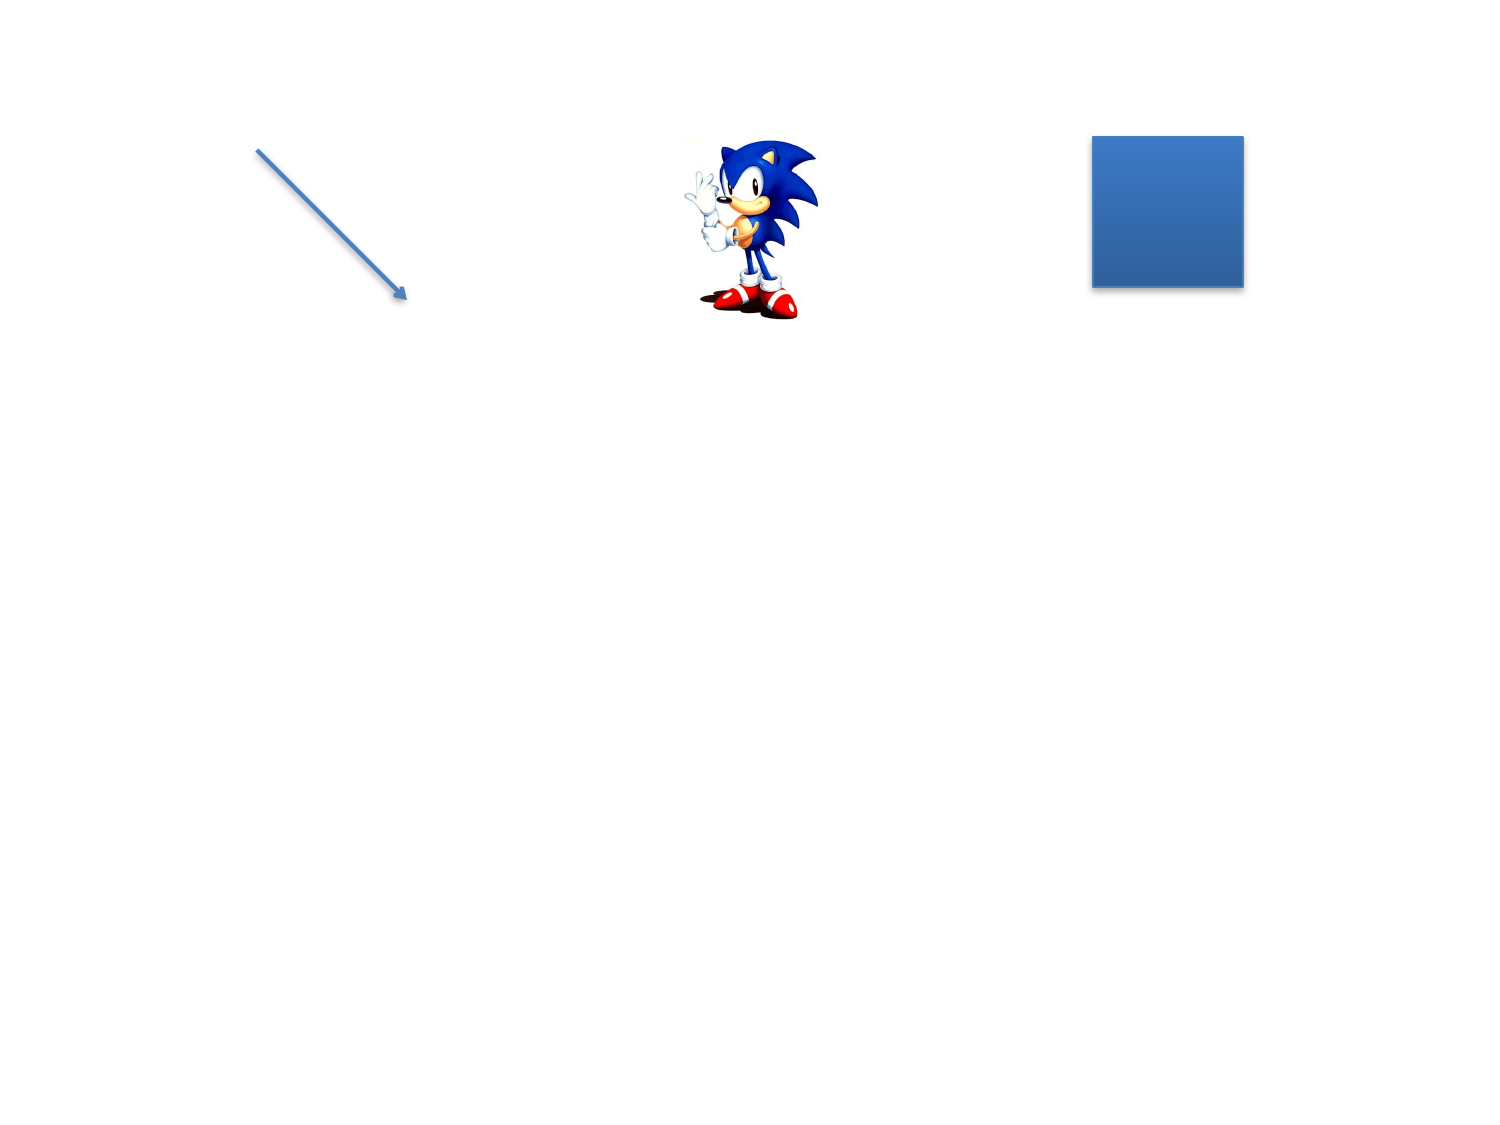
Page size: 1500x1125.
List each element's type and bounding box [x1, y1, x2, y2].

text_box [1092, 136, 1244, 288]
text_box [256, 149, 408, 301]
picture [675, 136, 825, 322]
